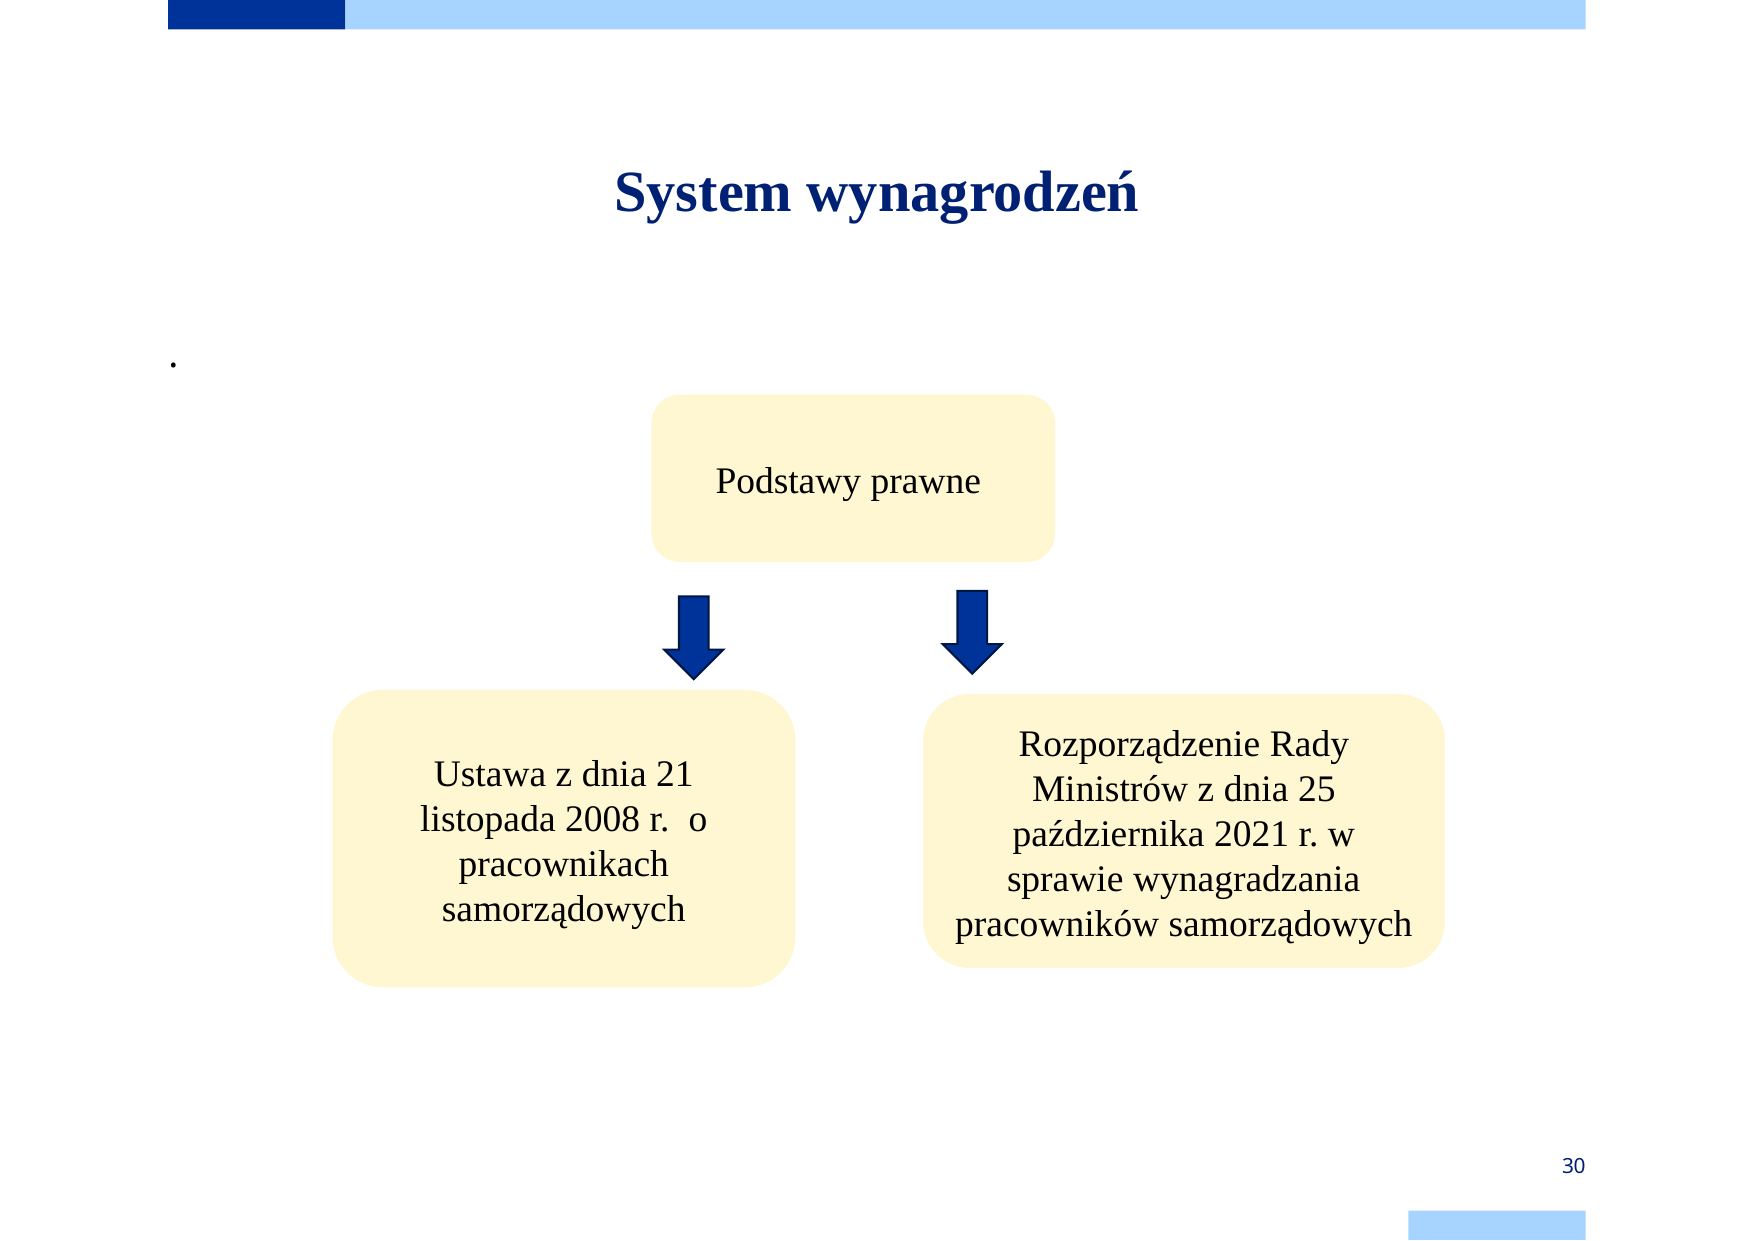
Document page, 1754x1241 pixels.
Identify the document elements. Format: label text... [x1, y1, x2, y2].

text_box Rozporządzenie Rady Ministrów z dnia 25 października 2021 r. w sprawie wynagradzania pracowników samorządowych [923, 694, 1445, 968]
text_box Ustawa z dnia 21 listopada 2008 r. o pracownikach samorządowych [332, 689, 796, 988]
text_box [940, 589, 1005, 676]
title System wynagrodzeń [168, 147, 1586, 324]
text_box Podstawy prawne [651, 394, 1056, 563]
slide_number 30 [1408, 1151, 1586, 1182]
text_box [661, 595, 726, 681]
list . [168, 324, 1586, 1093]
